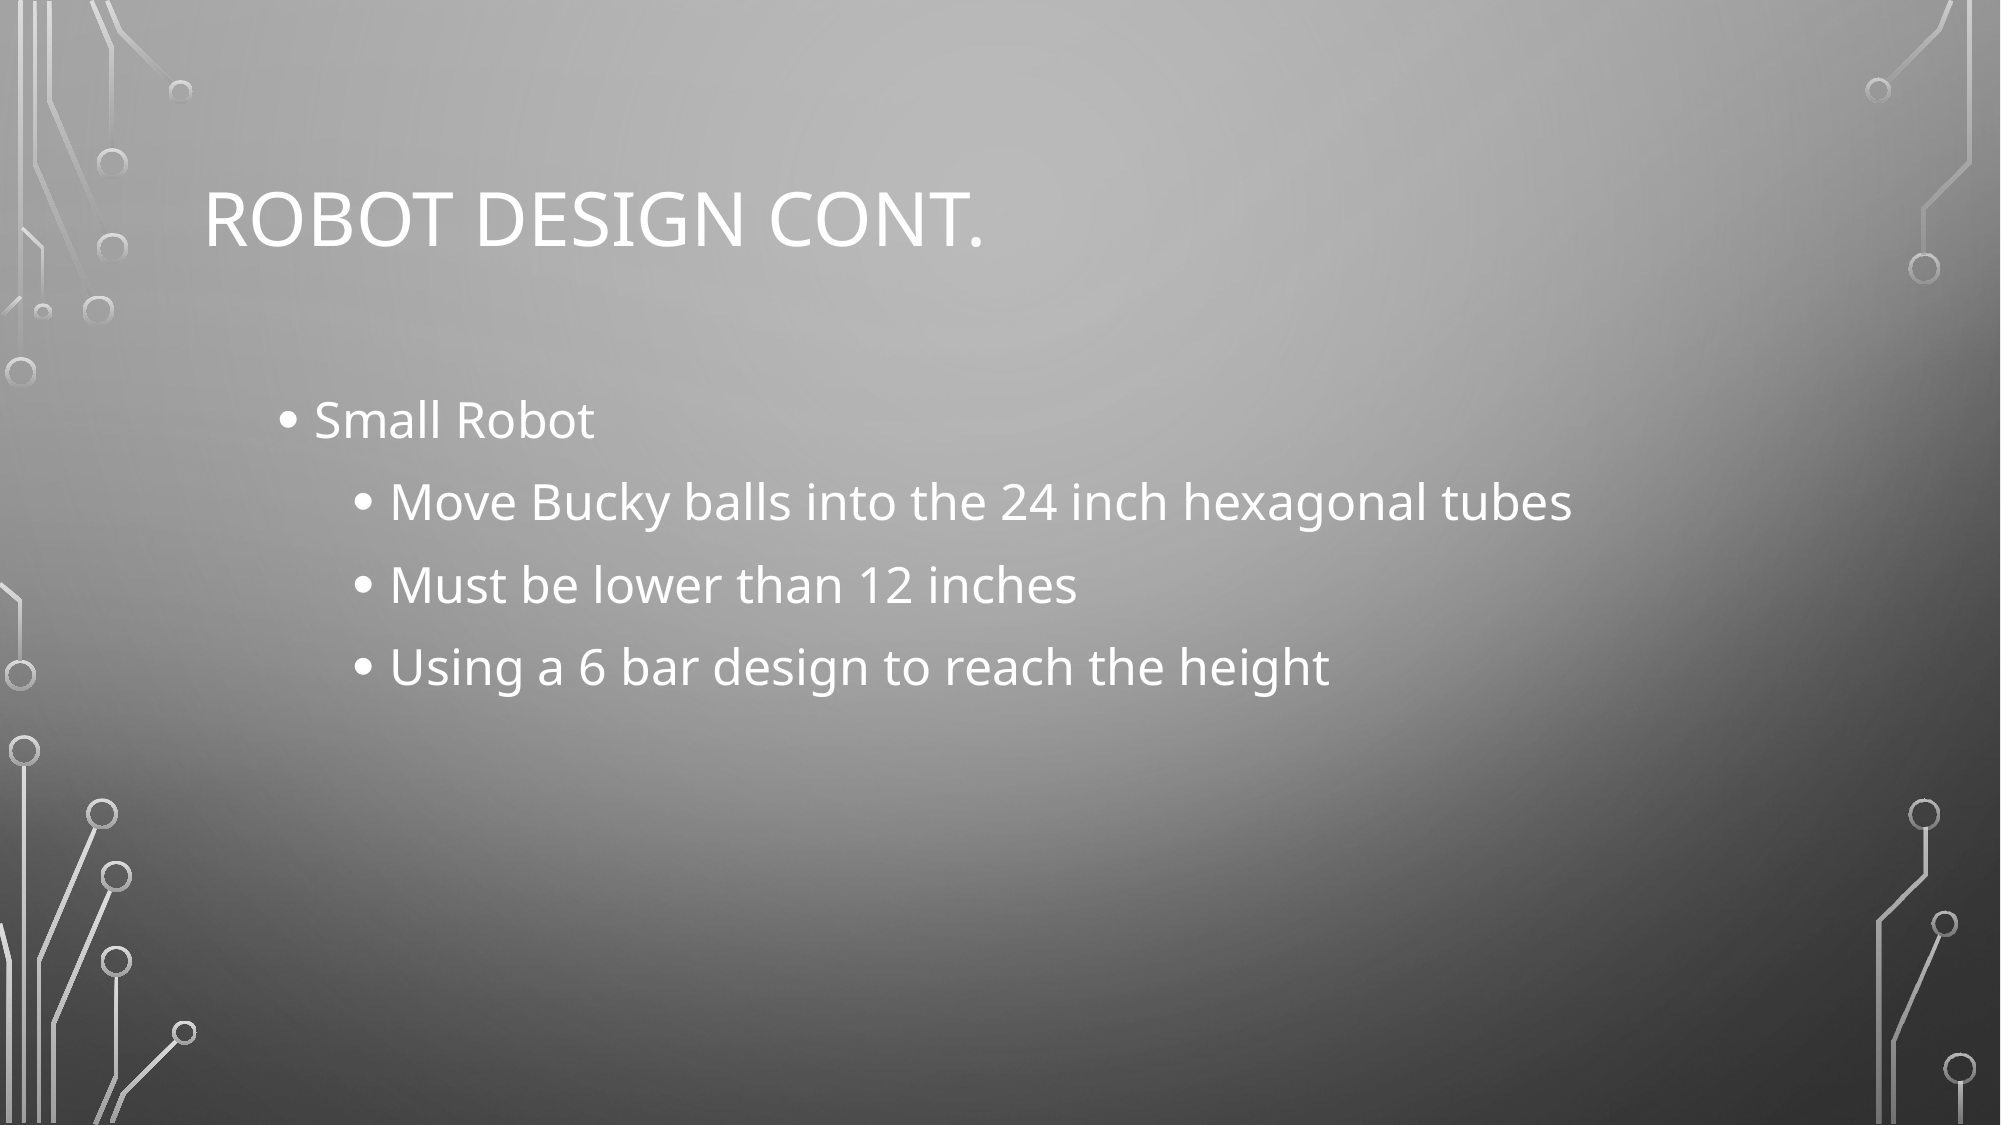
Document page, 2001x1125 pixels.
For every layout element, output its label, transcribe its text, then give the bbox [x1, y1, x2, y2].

list Small Robot Move Bucky balls into the 24 inch hexagonal tubes Must be lower than 12 inches Using a 6 bar design to reach the height [187, 369, 1813, 950]
title Robot Design Cont. [187, 101, 1813, 344]
